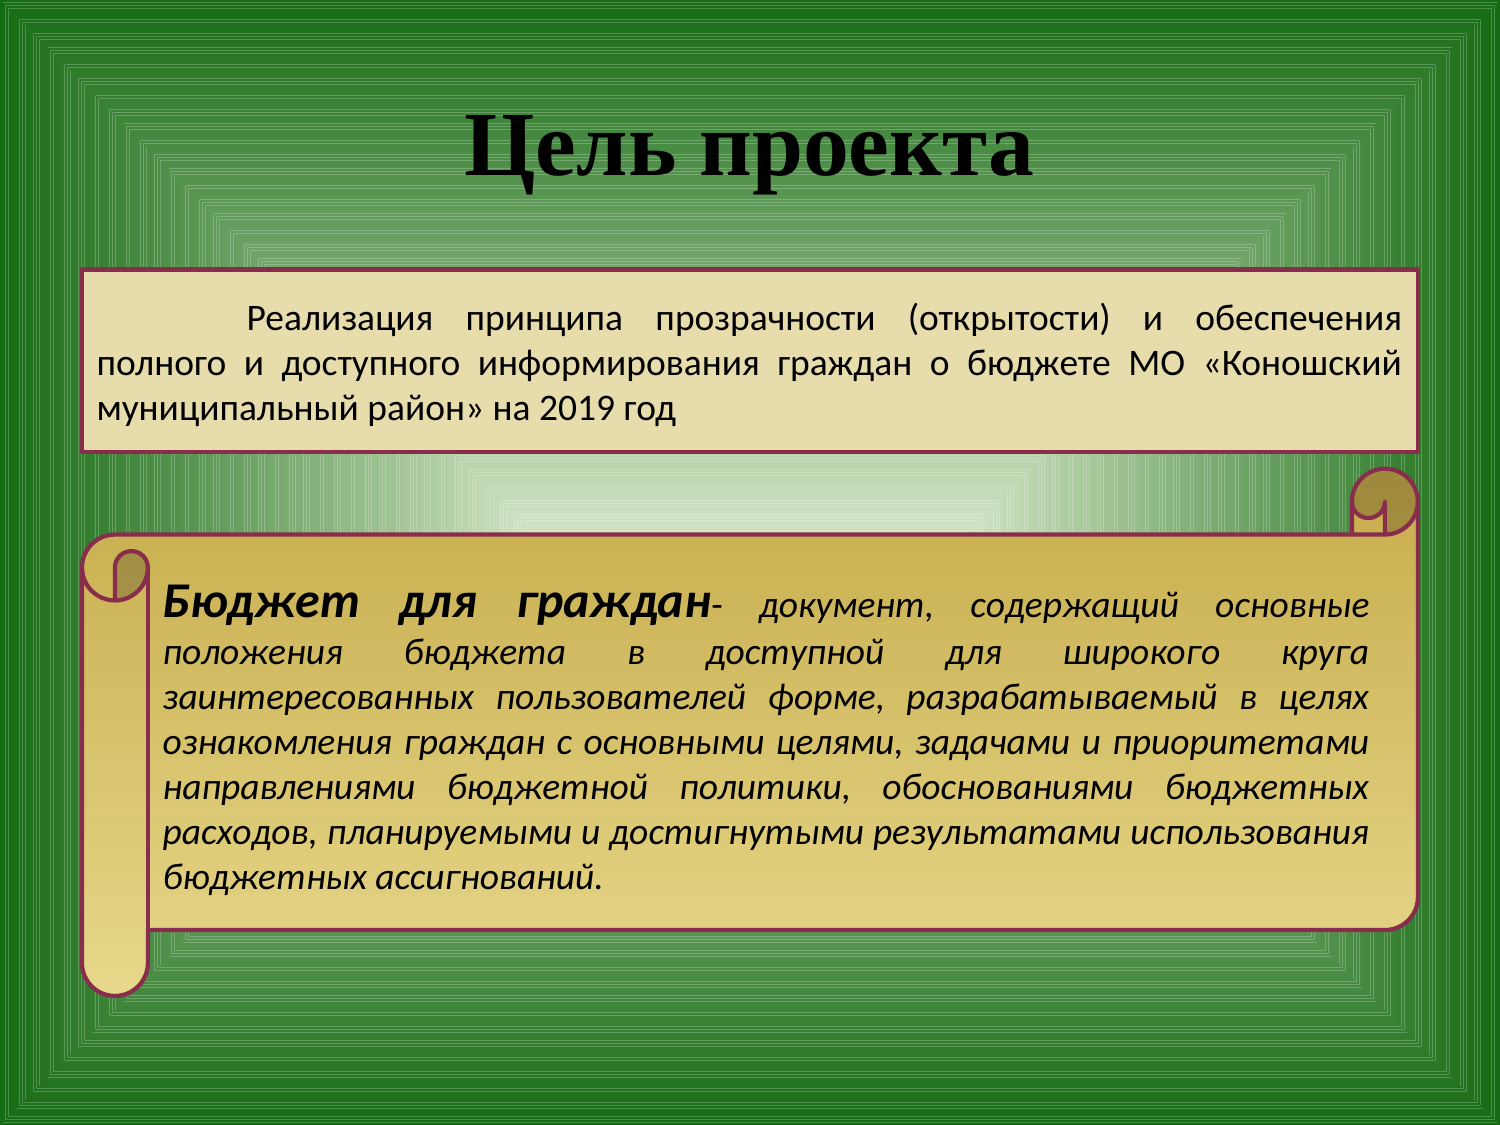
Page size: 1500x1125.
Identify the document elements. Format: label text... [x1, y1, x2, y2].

title Цель проекта [75, 45, 1425, 233]
text_box Бюджет для граждан- документ, содержащий основные положения бюджета в доступной для широкого круга заинтересованных пользователей форме, разрабатываемый в целях ознакомления граждан с основными целями, задачами и приоритетами направлениями бюджетной политики, обоснованиями бюджетных расходов, планируемыми и достигнутыми результатами использования бюджетных ассигнований. [79, 466, 1421, 999]
text_box Реализация принципа прозрачности (открытости) и обеспечения полного и доступного информирования граждан о бюджете МО «Коношский муниципальный район» на 2019 год [80, 267, 1420, 454]
